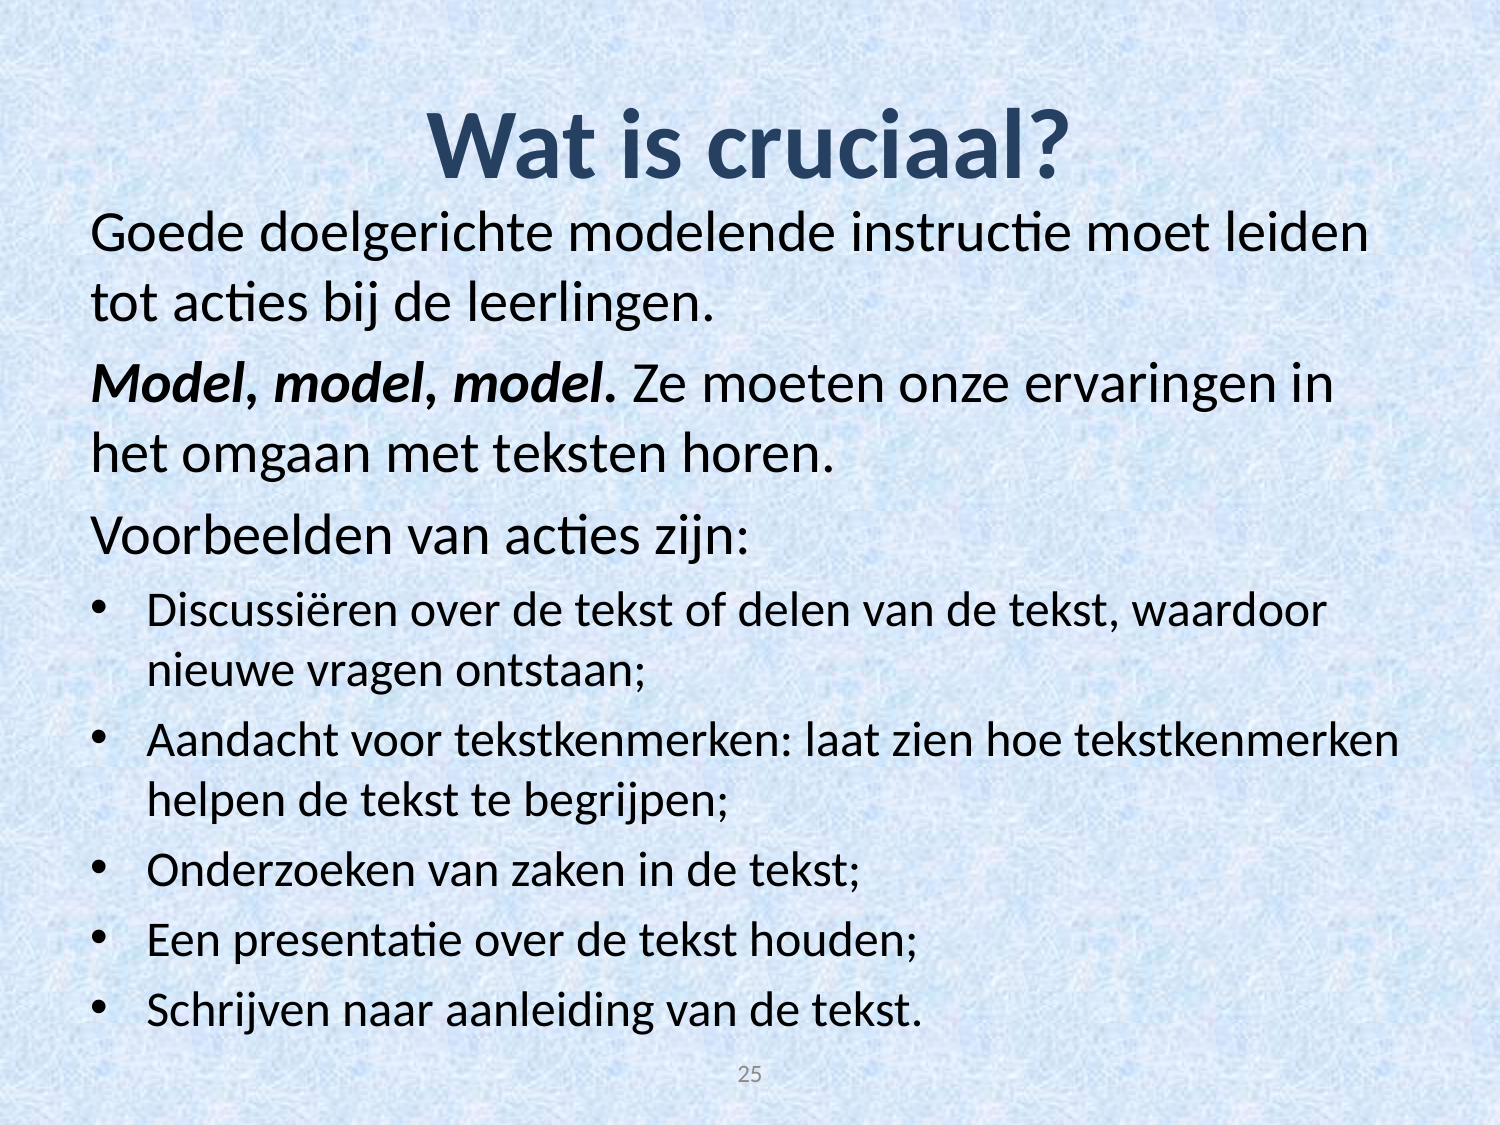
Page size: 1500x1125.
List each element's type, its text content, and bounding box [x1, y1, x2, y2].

title Wat is cruciaal? [75, 45, 1425, 185]
list Goede doelgerichte modelende instructie moet leiden tot acties bij de leerlingen. Model, model, model. Ze moeten onze ervaringen in het omgaan met teksten horen. Voorbeelden van acties zijn: Discussiëren over de tekst of delen van de tekst, waardoor nieuwe vragen ontstaan; Aandacht voor tekstkenmerken: laat zien hoe tekstkenmerken helpen de tekst te begrijpen; Onderzoeken van zaken in de tekst; Een presentatie over de tekst houden; Schrijven naar aanleiding van de tekst. [75, 185, 1425, 1005]
picture [0, 0, 1500, 1125]
slide_number 25 [575, 1042, 925, 1103]
